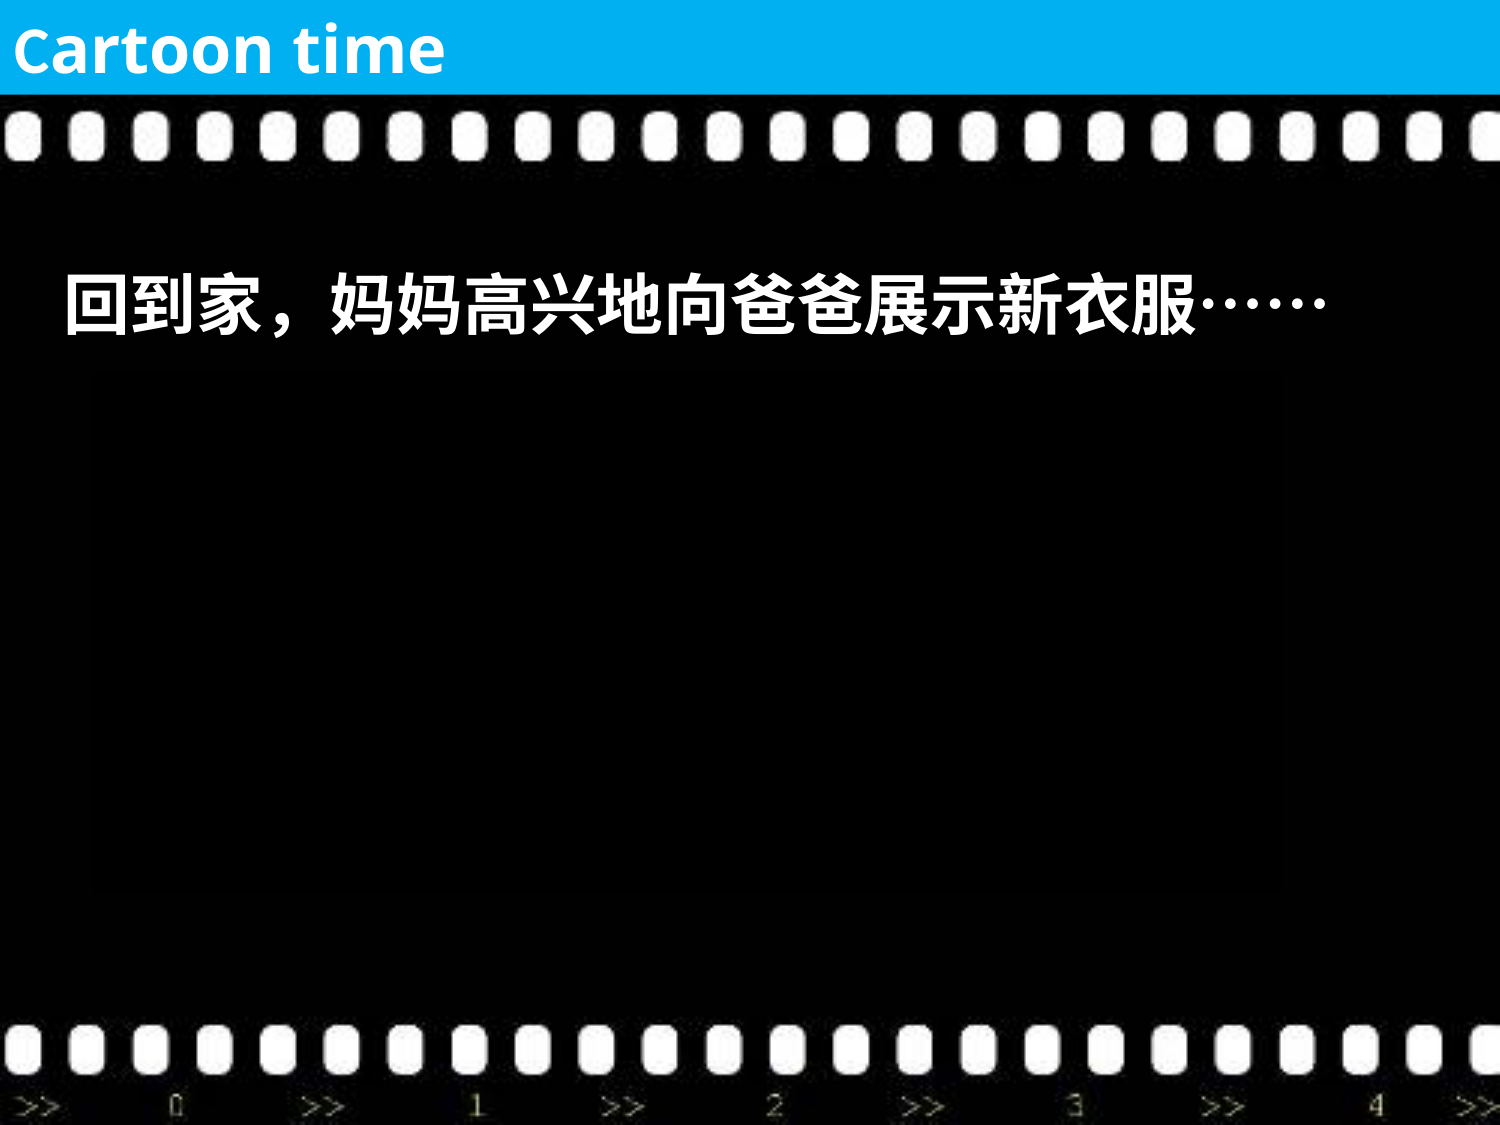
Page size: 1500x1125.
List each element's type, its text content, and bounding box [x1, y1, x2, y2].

picture [0, 96, 1500, 1125]
text_box Cartoon time [0, 0, 1500, 93]
